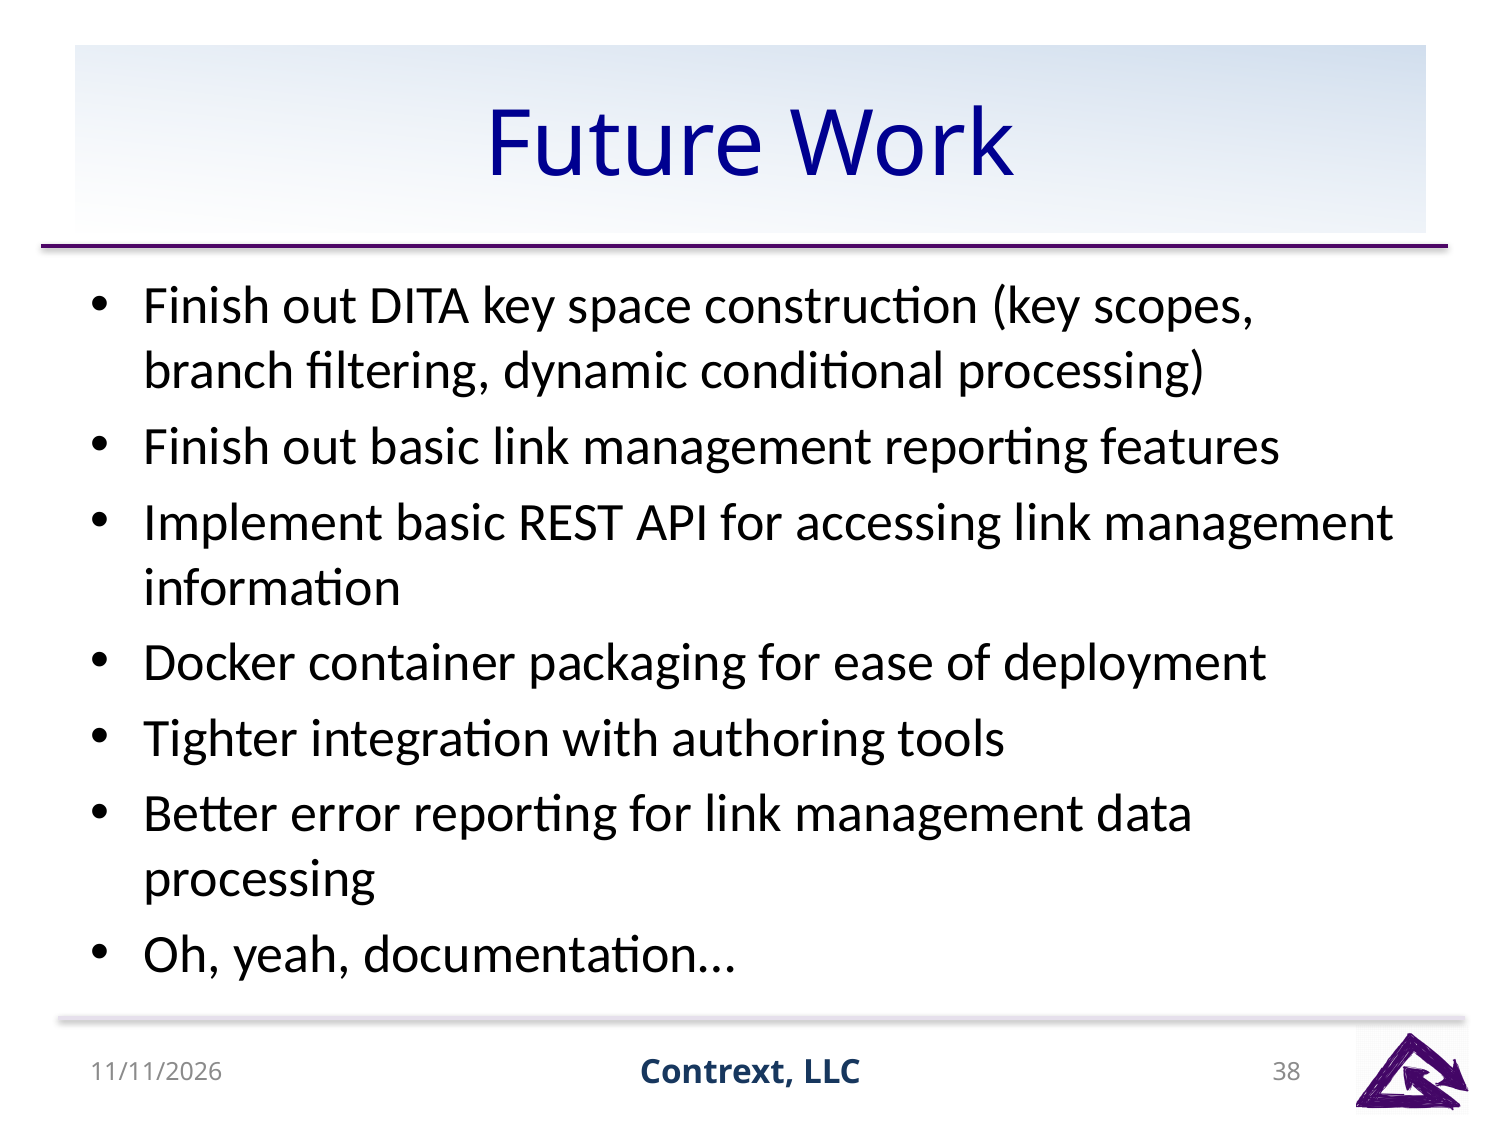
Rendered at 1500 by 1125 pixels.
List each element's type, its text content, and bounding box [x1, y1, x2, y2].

slide_number 38 [1074, 1042, 1316, 1103]
footer Contrext, LLC [471, 1042, 1030, 1103]
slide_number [75, 1042, 425, 1103]
list Finish out DITA key space construction (key scopes, branch filtering, dynamic conditional processing) Finish out basic link management reporting features Implement basic REST API for accessing link management information Docker container packaging for ease of deployment Tighter integration with authoring tools Better error reporting for link management data processing Oh, yeah, documentation… [75, 262, 1425, 1005]
picture [1356, 1025, 1469, 1115]
title Future Work [75, 45, 1425, 233]
